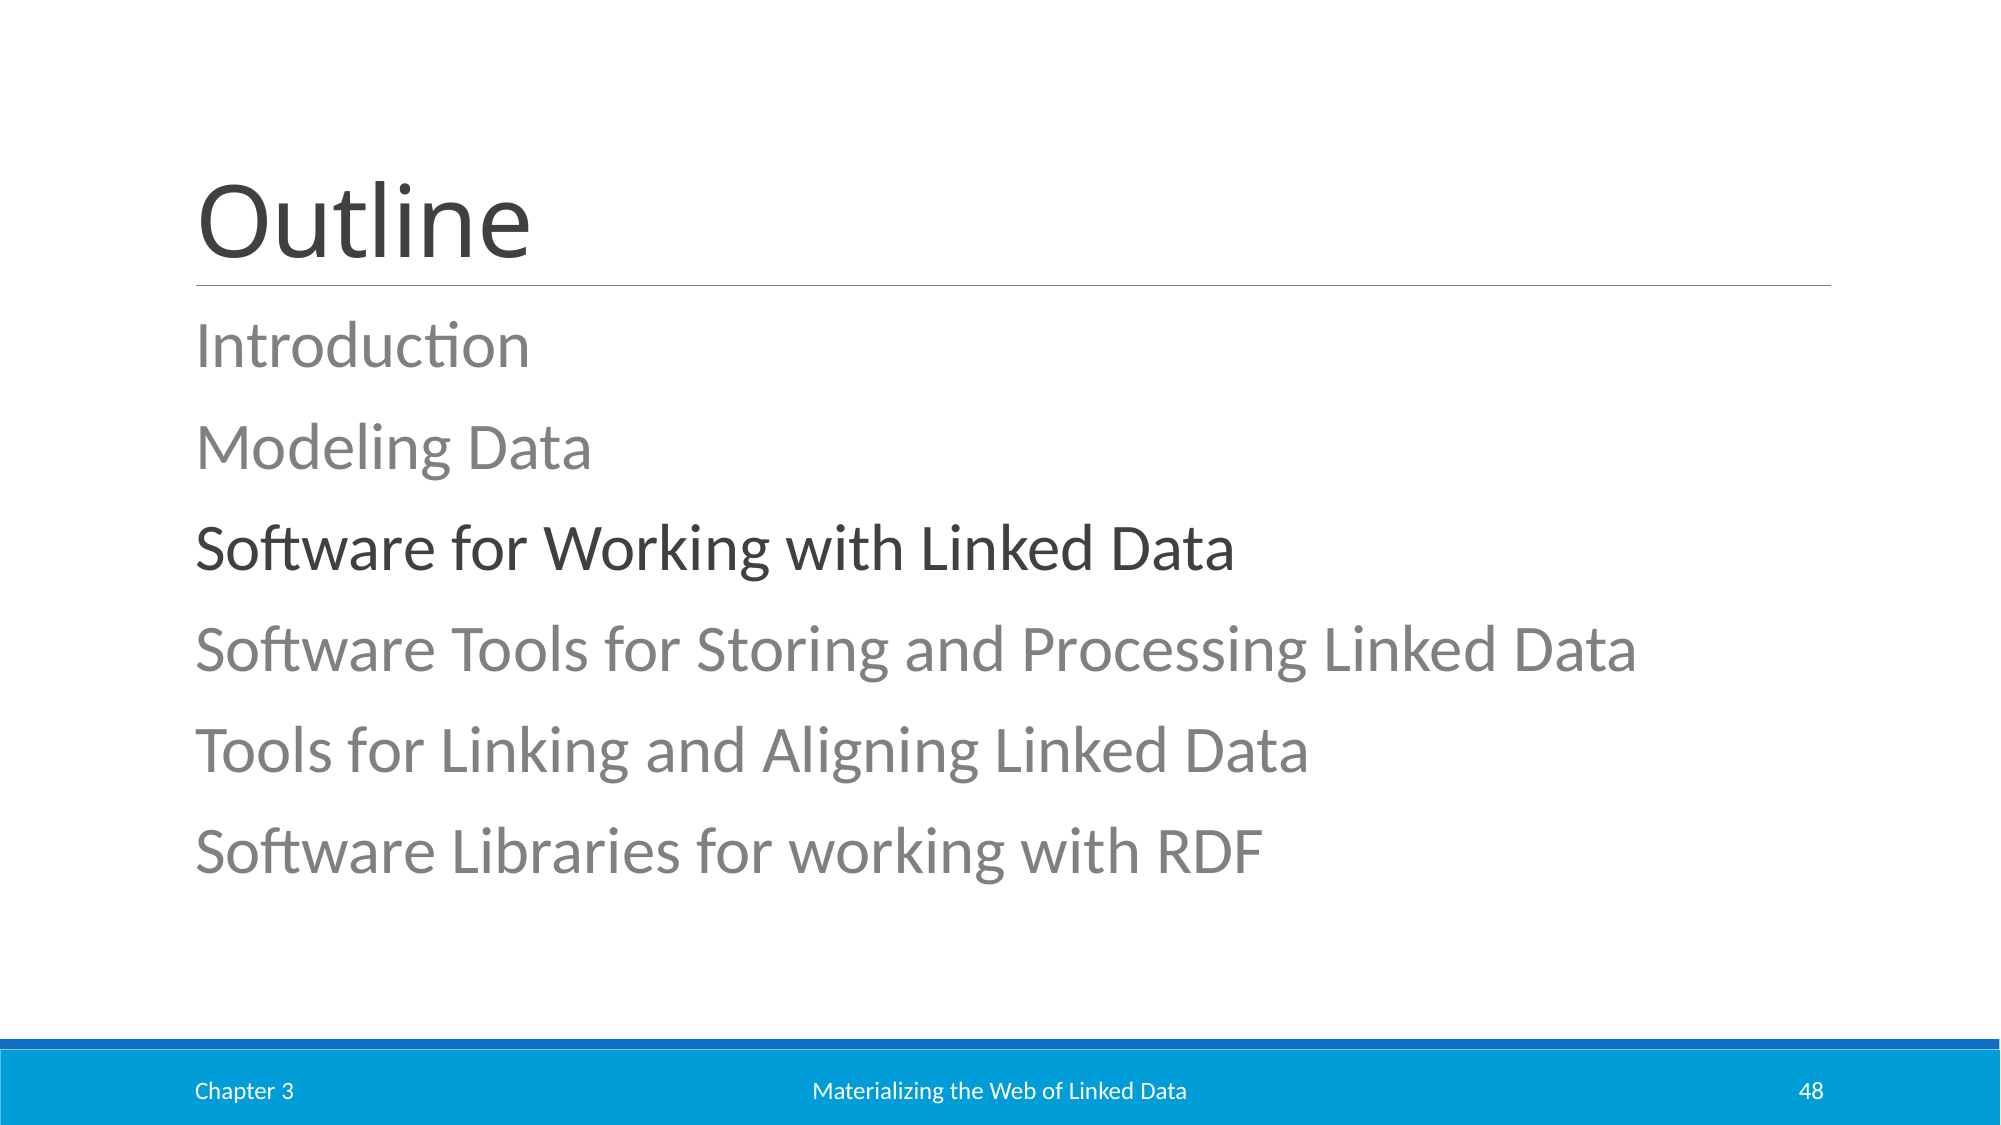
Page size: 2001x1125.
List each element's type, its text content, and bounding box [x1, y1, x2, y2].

slide_number Chapter 3 [180, 1059, 586, 1120]
title Outline [180, 47, 1830, 285]
list Introduction Modeling Data Software for Working with Linked Data Software Tools for Storing and Processing Linked Data Tools for Linking and Aligning Linked Data Software Libraries for working with RDF [180, 302, 1830, 963]
slide_number 48 [1624, 1059, 1840, 1120]
footer Materializing the Web of Linked Data [604, 1059, 1396, 1120]
